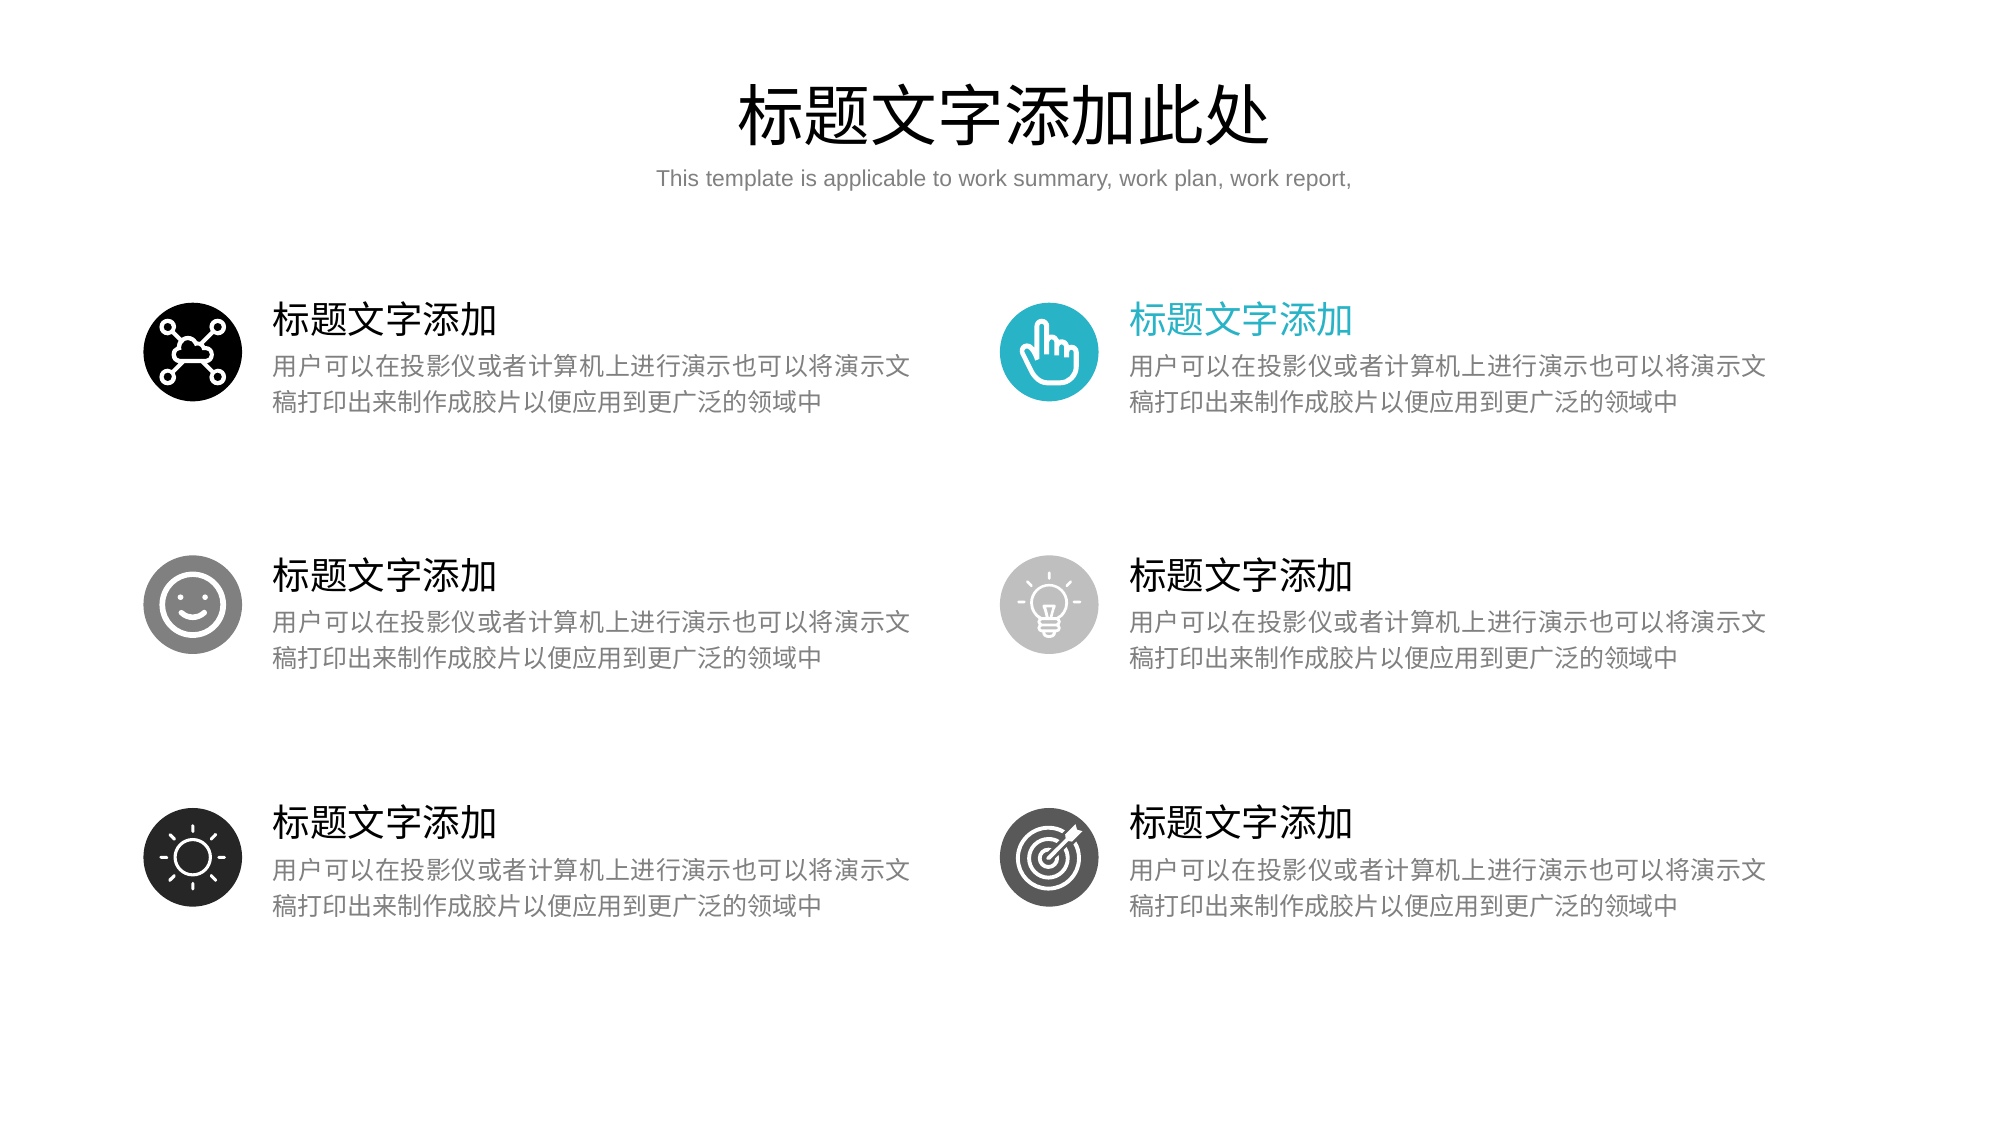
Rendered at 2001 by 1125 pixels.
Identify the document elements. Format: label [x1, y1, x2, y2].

text_box [999, 279, 1783, 426]
text_box [143, 279, 927, 426]
text_box [999, 535, 1783, 682]
text_box [544, 66, 1464, 196]
text_box [999, 782, 1783, 929]
text_box [143, 782, 927, 929]
text_box [143, 535, 927, 682]
